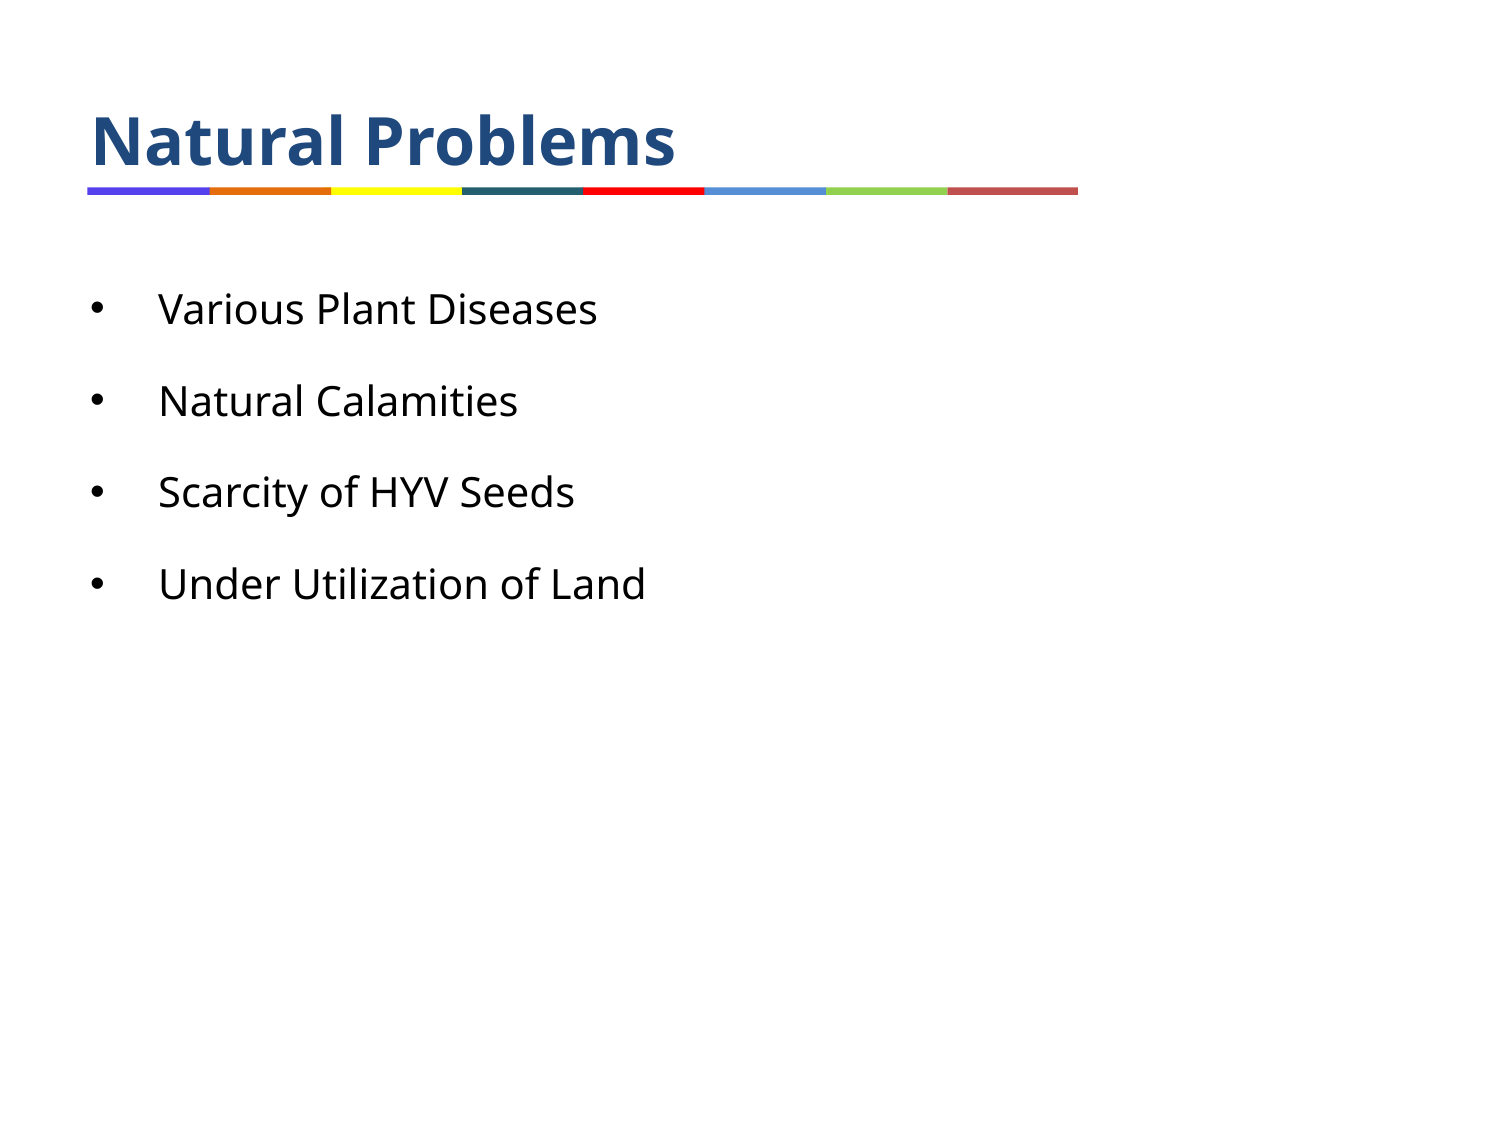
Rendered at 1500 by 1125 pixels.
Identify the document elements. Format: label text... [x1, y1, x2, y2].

list Various Plant Diseases Natural Calamities Scarcity of HYV Seeds Under Utilization of Land [75, 249, 1425, 993]
title Natural Problems [75, 45, 1425, 233]
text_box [87, 187, 1079, 196]
